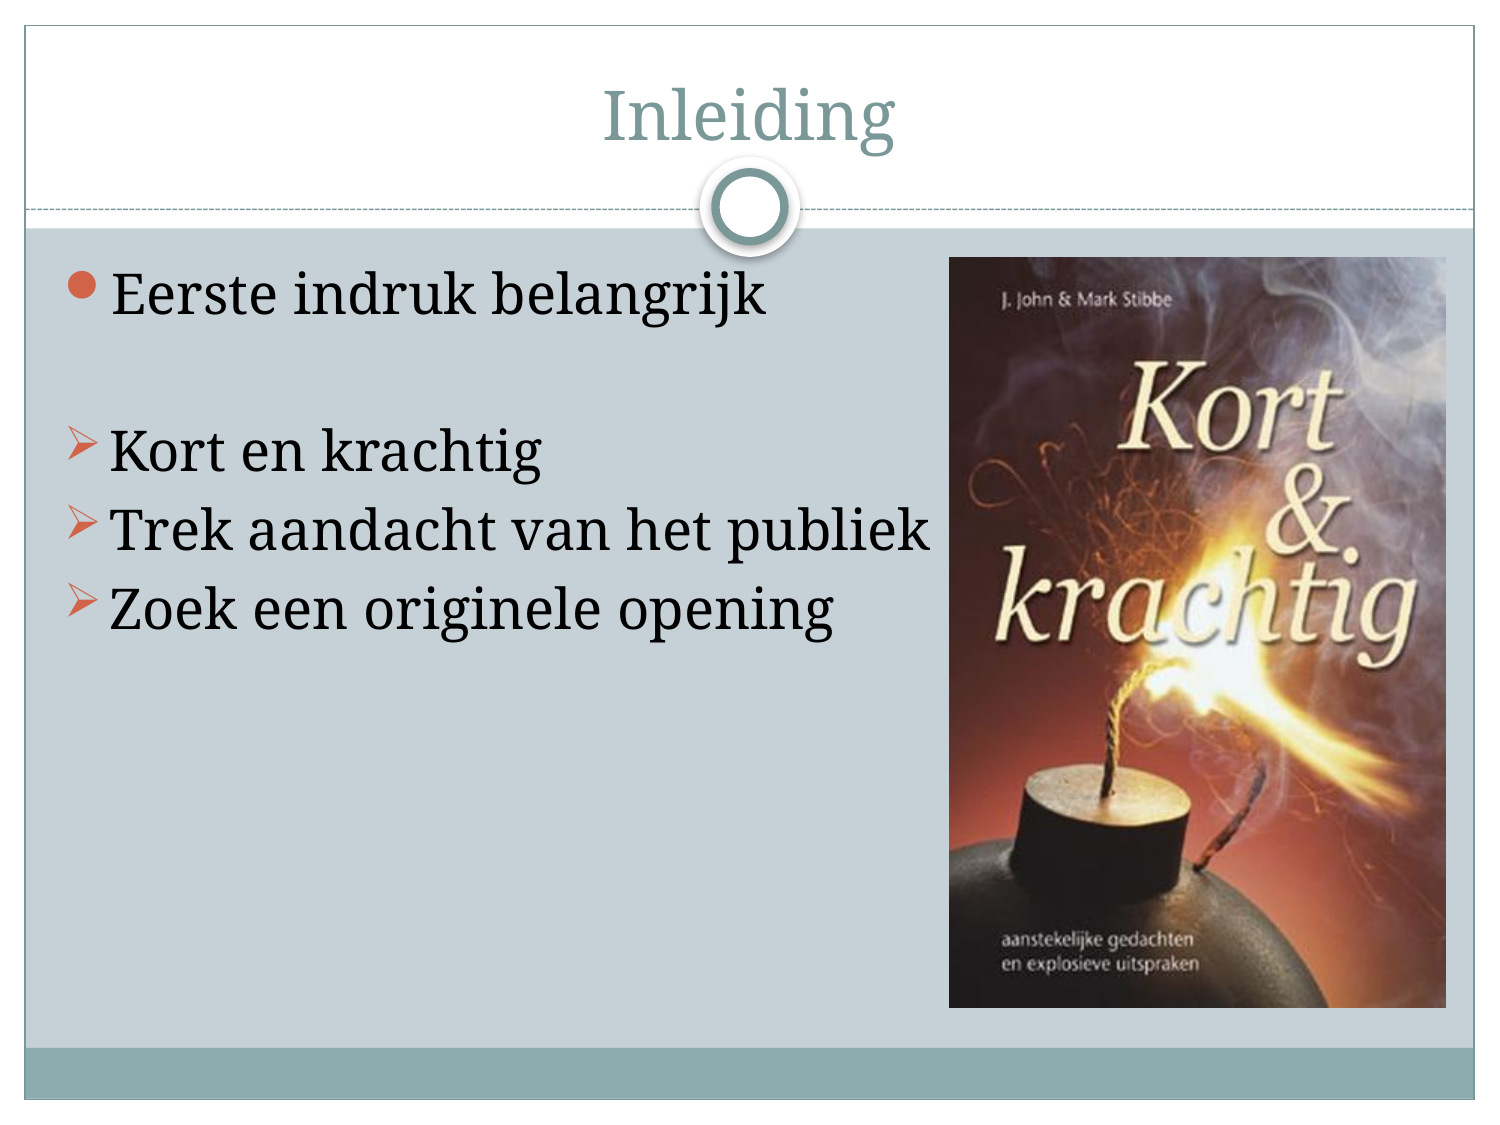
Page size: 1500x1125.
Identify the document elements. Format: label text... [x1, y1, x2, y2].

title Inleiding [49, 37, 1450, 162]
picture [948, 257, 1446, 1008]
list Eerste indruk belangrijk Kort en krachtig Trek aandacht van het publiek Zoek een originele opening [49, 250, 1445, 1001]
